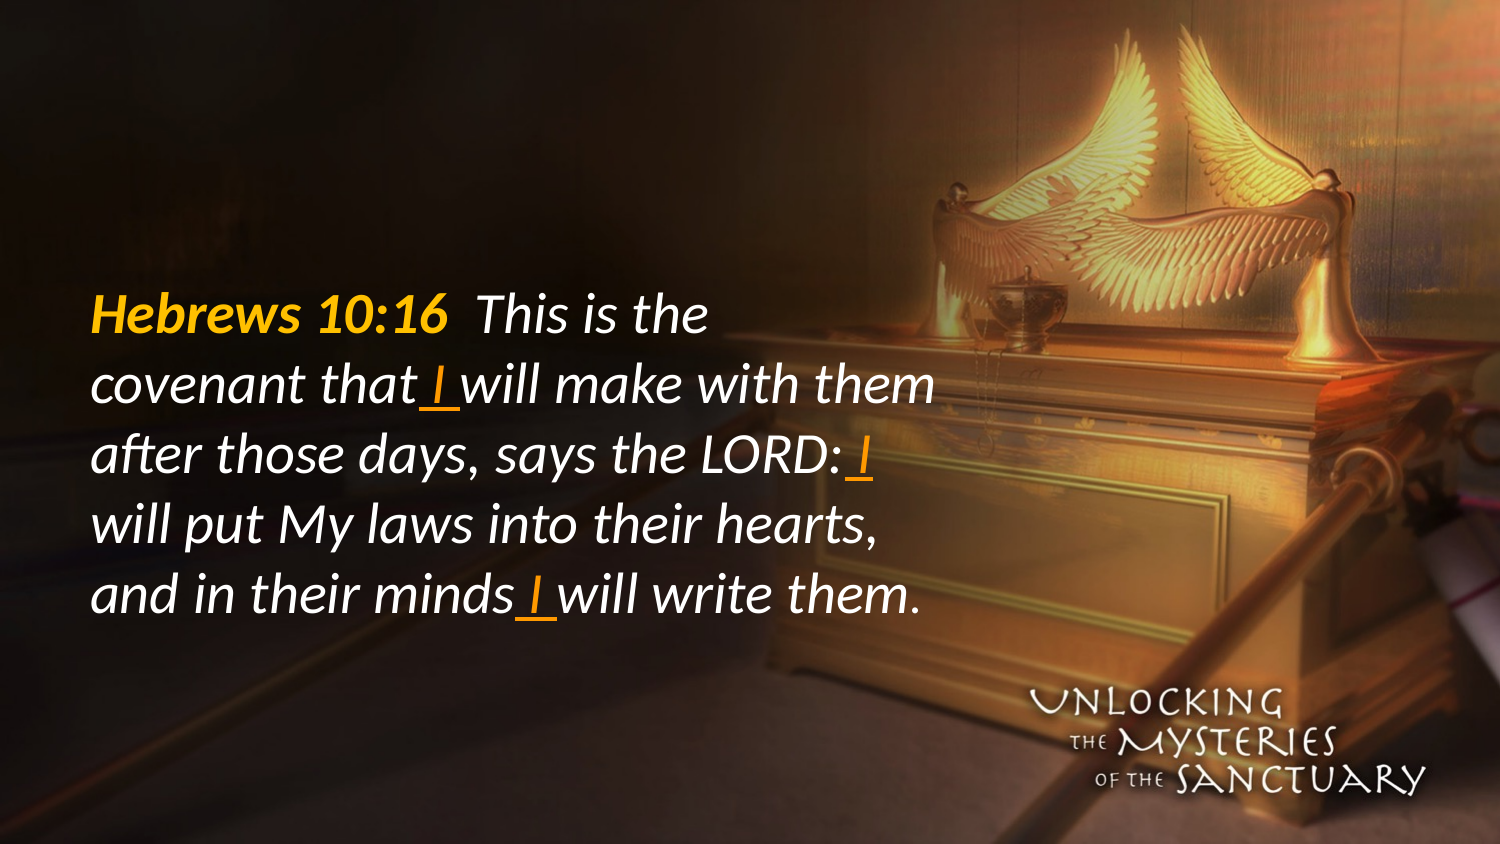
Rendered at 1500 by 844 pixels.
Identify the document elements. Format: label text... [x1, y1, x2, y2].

picture [0, 0, 1500, 844]
list Hebrews 10:16 This is the covenant that I will make with them after those days, says the LORD: I will put My laws into their hearts, and in their minds I will write them. [75, 267, 953, 754]
